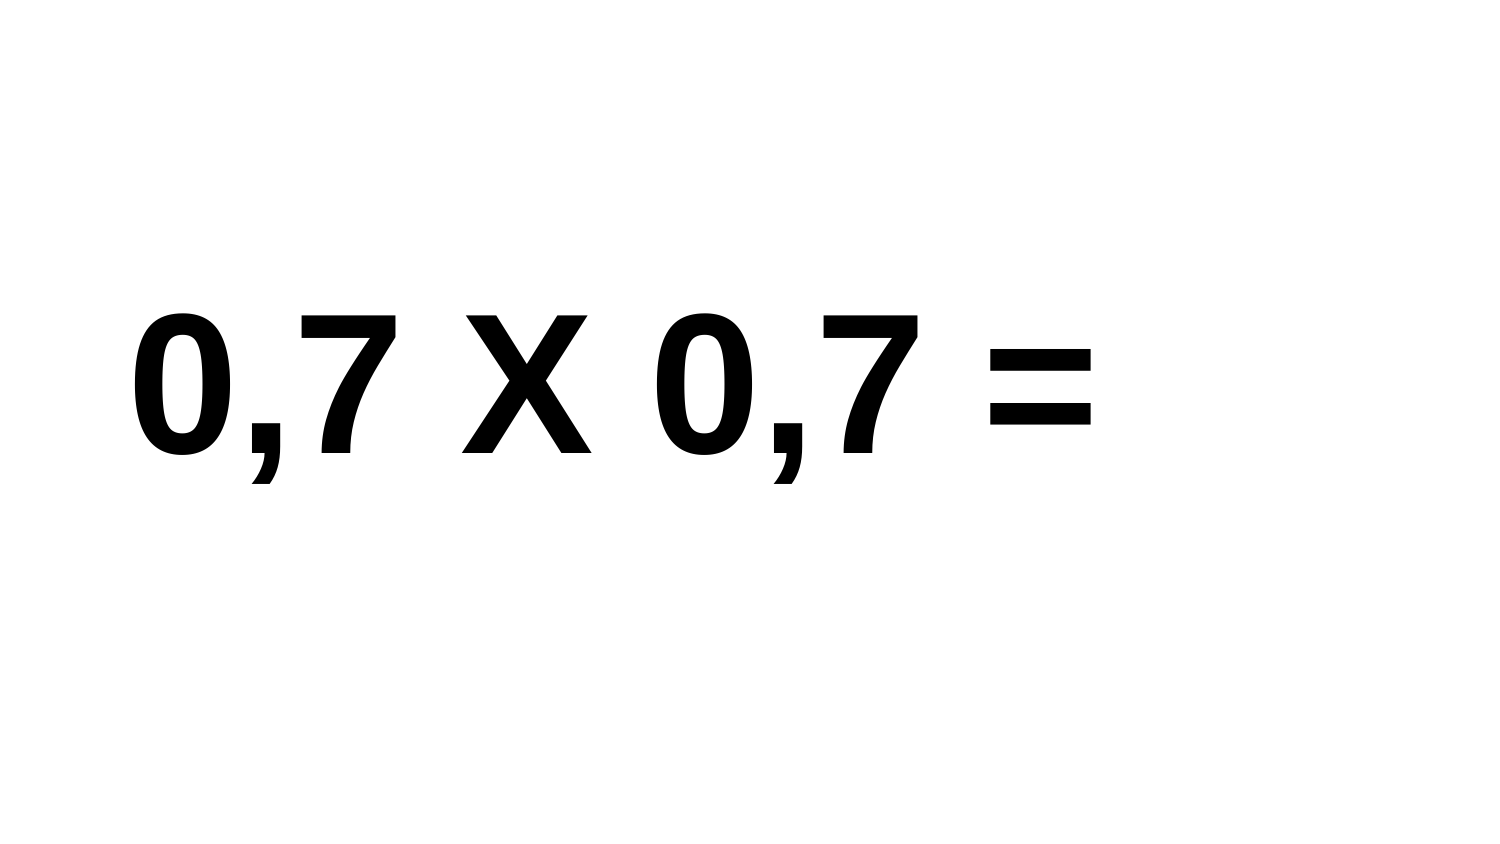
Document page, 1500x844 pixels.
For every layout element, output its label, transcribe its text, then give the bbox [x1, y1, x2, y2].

text_box 0,7 X 0,7 = [112, 318, 1388, 509]
